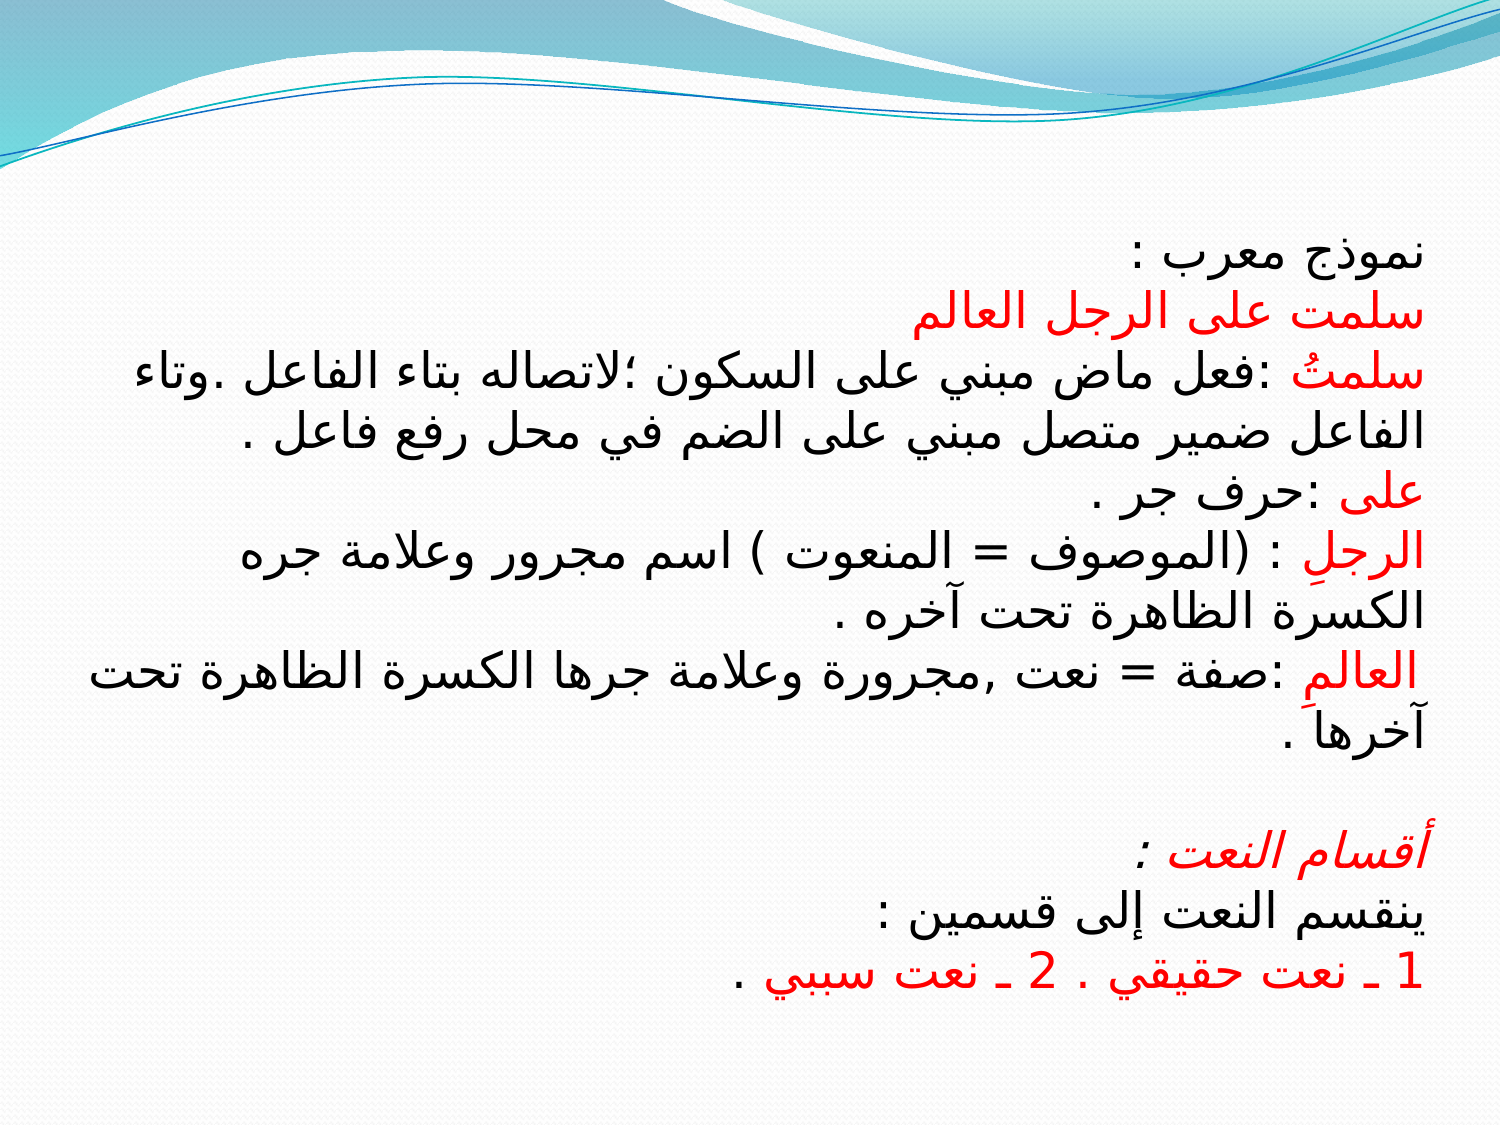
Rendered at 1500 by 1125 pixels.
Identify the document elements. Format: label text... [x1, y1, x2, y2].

text_box نموذج معرب : سلمت على الرجل العالم سلمتُ :فعل ماض مبني على السكون ؛لاتصاله بتاء الفاعل .وتاء الفاعل ضمير متصل مبني على الضم في محل رفع فاعل . على :حرف جر . الرجلِ : (الموصوف = المنعوت ) اسم مجرور وعلامة جره الكسرة الظاهرة تحت آخره . العالمِ :صفة = نعت ,مجرورة وعلامة جرها الكسرة الظاهرة تحت آخرها . أقسام النعت : ينقسم النعت إلى قسمين : 1 ـ نعت حقيقي . 2 ـ نعت سببي . [58, 210, 1442, 1051]
